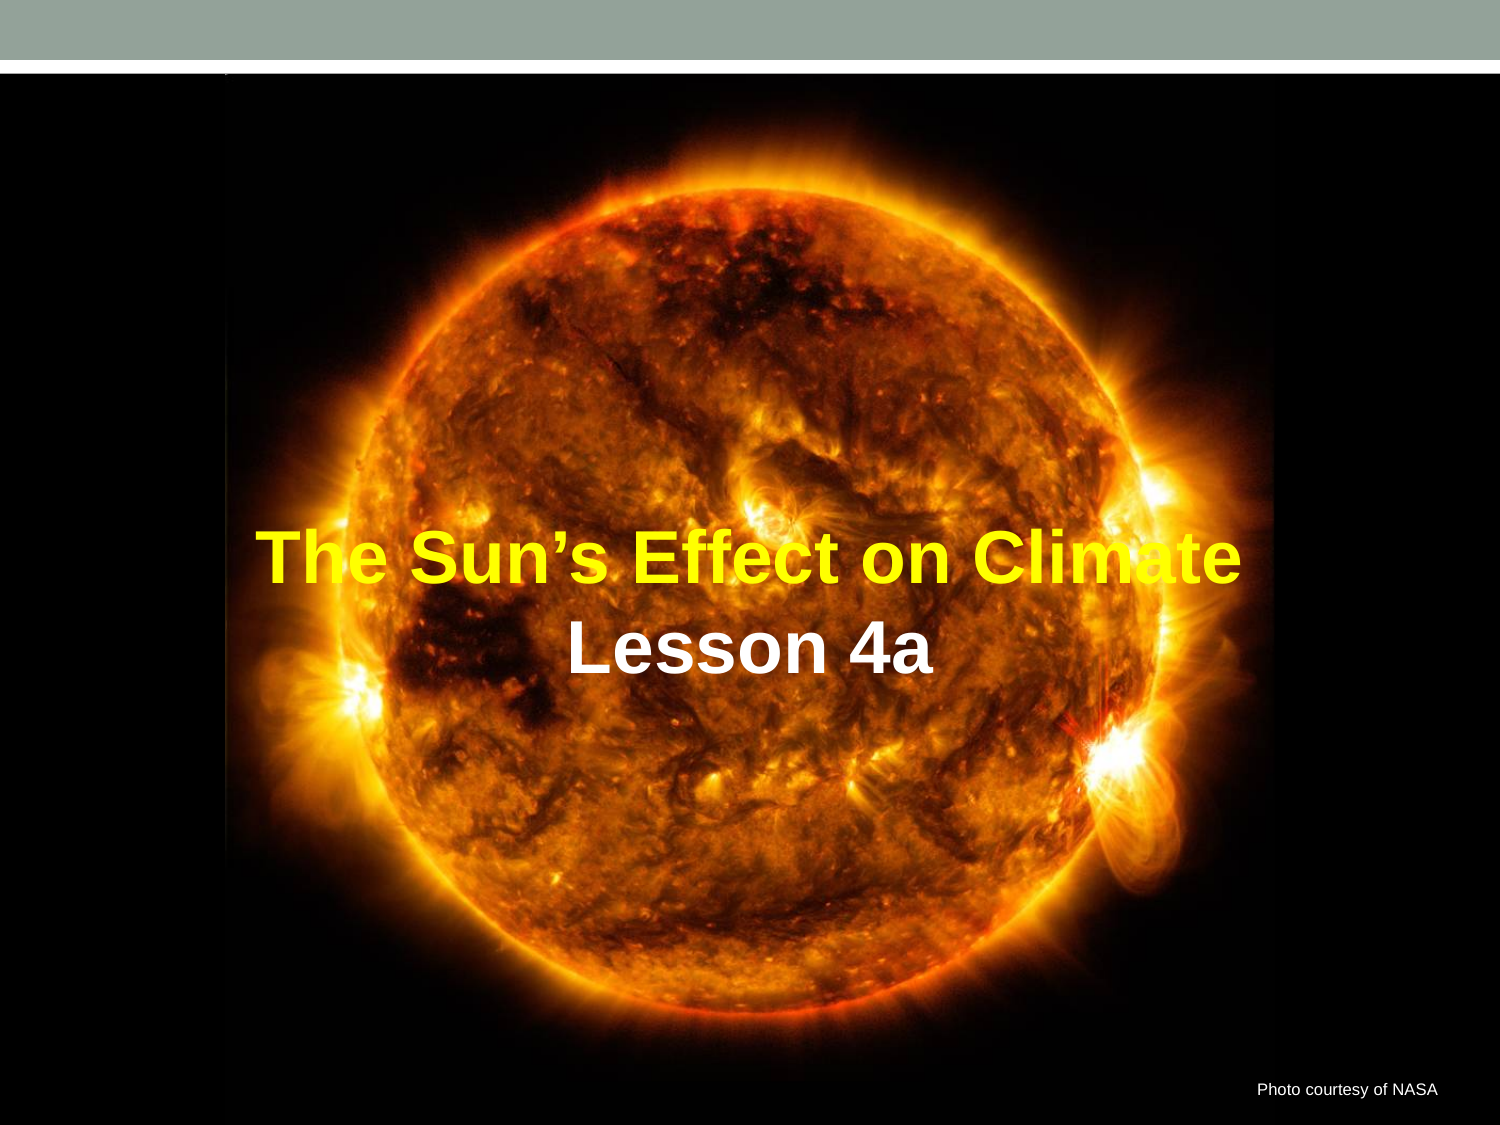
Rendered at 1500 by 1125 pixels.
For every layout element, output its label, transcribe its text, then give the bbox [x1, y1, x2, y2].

text_box Photo courtesy of NASA [1283, 1071, 1454, 1107]
picture [224, 74, 1276, 1125]
